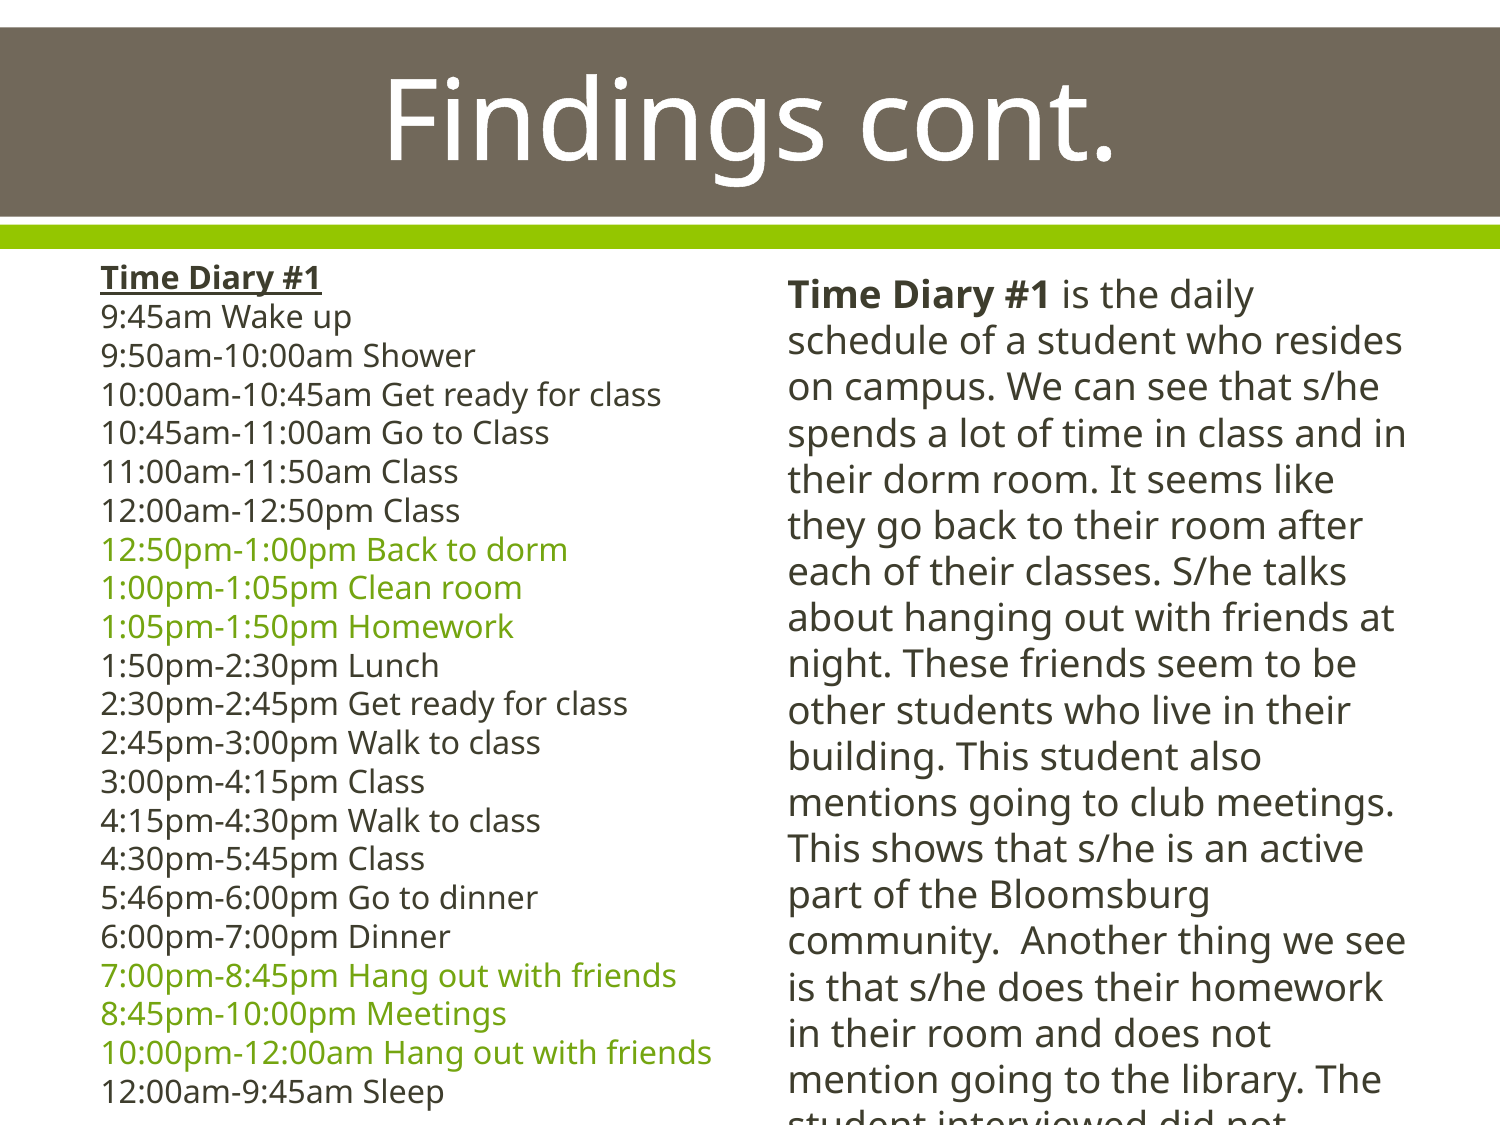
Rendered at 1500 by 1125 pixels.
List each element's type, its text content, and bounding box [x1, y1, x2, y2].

title Findings cont. [75, 0, 1425, 230]
list Time Diary #1 9:45am Wake up 9:50am-10:00am Shower 10:00am-10:45am Get ready for class 10:45am-11:00am Go to Class 11:00am-11:50am Class 12:00am-12:50pm Class 12:50pm-1:00pm Back to dorm 1:00pm-1:05pm Clean room 1:05pm-1:50pm Homework 1:50pm-2:30pm Lunch 2:30pm-2:45pm Get ready for class 2:45pm-3:00pm Walk to class 3:00pm-4:15pm Class 4:15pm-4:30pm Walk to class 4:30pm-5:45pm Class 5:46pm-6:00pm Go to dinner 6:00pm-7:00pm Dinner 7:00pm-8:45pm Hang out with friends 8:45pm-10:00pm Meetings 10:00pm-12:00am Hang out with friends 12:00am-9:45am Sleep [75, 249, 738, 1088]
list Time Diary #1 is the daily schedule of a student who resides on campus. We can see that s/he spends a lot of time in class and in their dorm room. It seems like they go back to their room after each of their classes. S/he talks about hanging out with friends at night. These friends seem to be other students who live in their building. This student also mentions going to club meetings. This shows that s/he is an active part of the Bloomsburg community. Another thing we see is that s/he does their homework in their room and does not mention going to the library. The student interviewed did not mention having a job. [762, 262, 1425, 1125]
